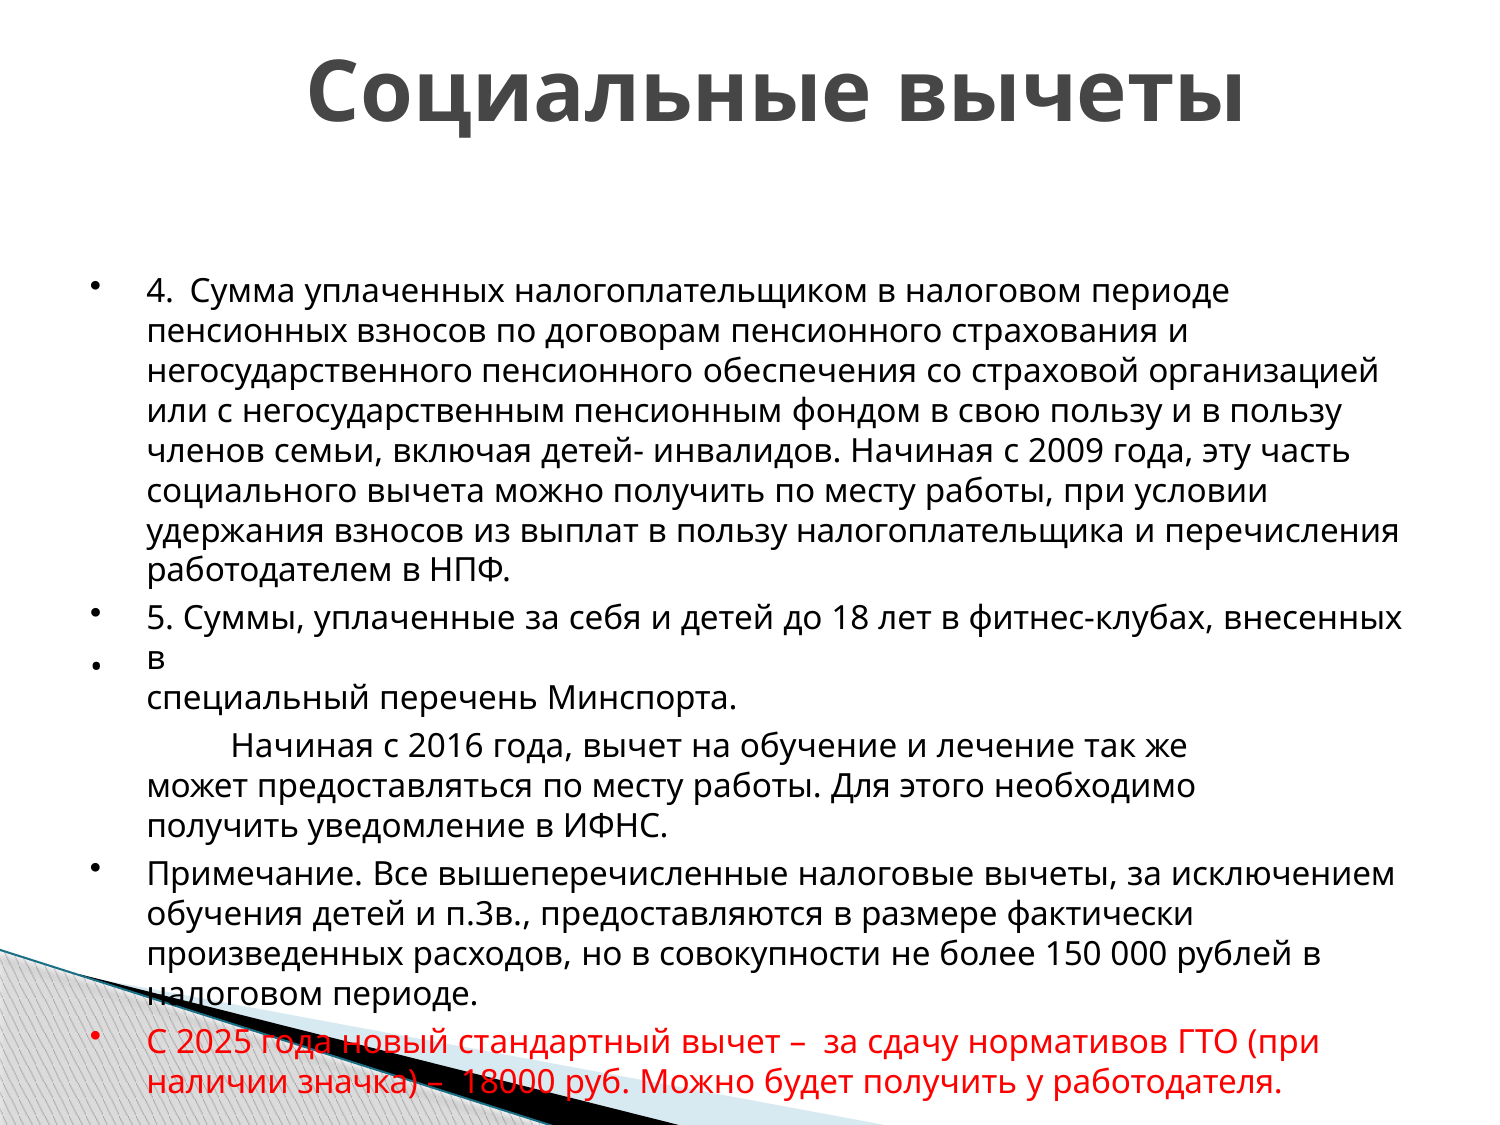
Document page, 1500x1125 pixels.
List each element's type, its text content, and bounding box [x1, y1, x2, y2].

text_box 4. Сумма уплаченных налогоплательщиком в налоговом периоде пенсионных взносов по договорам пенсионного страхования и негосударственного пенсионного обеспечения со страховой организацией или с негосударственным пенсионным фондом в свою пользу и в пользу членов семьи, включая детей- инвалидов. Начиная с 2009 года, эту часть социального вычета можно получить по месту работы, при условии удержания взносов из выплат в пользу налогоплательщика и перечисления работодателем в НПФ. 5. Суммы, уплаченные за себя и детей до 18 лет в фитнес-клубах, внесенных в специальный перечень Минспорта. Начиная с 2016 года, вычет на обучение и лечение так же может предоставляться по месту работы. Для этого необходимо получить уведомление в ИФНС. Примечание. Все вышеперечисленные налоговые вычеты, за исключением обучения детей и п.3в., предоставляются в размере фактически произведенных расходов, но в совокупности не более 150 000 рублей в налоговом периоде. С 2025 года новый стандартный вычет – за сдачу нормативов ГТО (при наличии значка) – 18000 руб. Можно будет получить у работодателя. [87, 267, 1406, 1100]
title Социальные вычеты [119, 0, 1381, 182]
